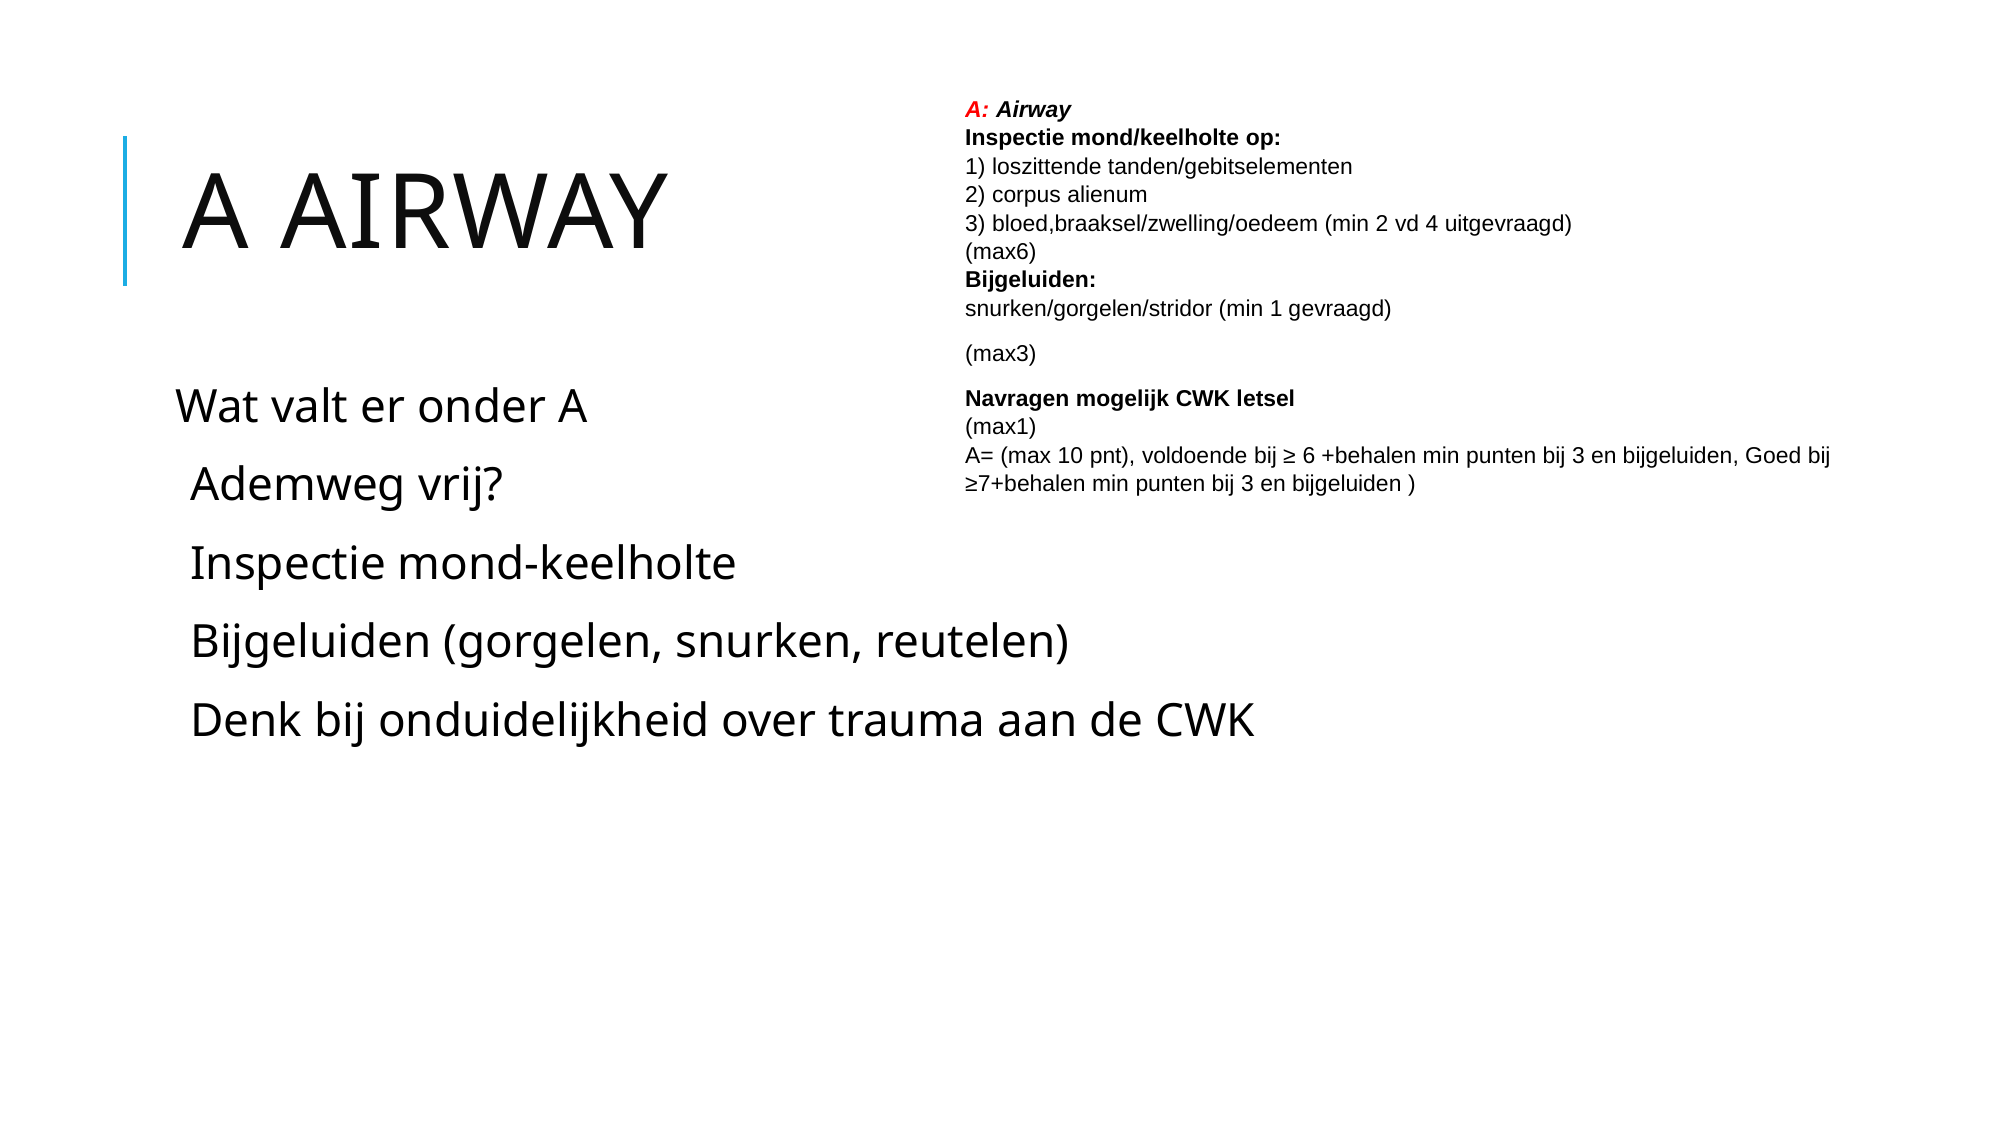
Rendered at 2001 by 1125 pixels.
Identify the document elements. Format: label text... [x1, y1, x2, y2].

title A airway [168, 96, 960, 342]
list Wat valt er onder A Ademweg vrij? Inspectie mond-keelholte Bijgeluiden (gorgelen, snurken, reutelen) Denk bij onduidelijkheid over trauma aan de CWK [168, 375, 1763, 1035]
picture [964, 95, 1911, 517]
